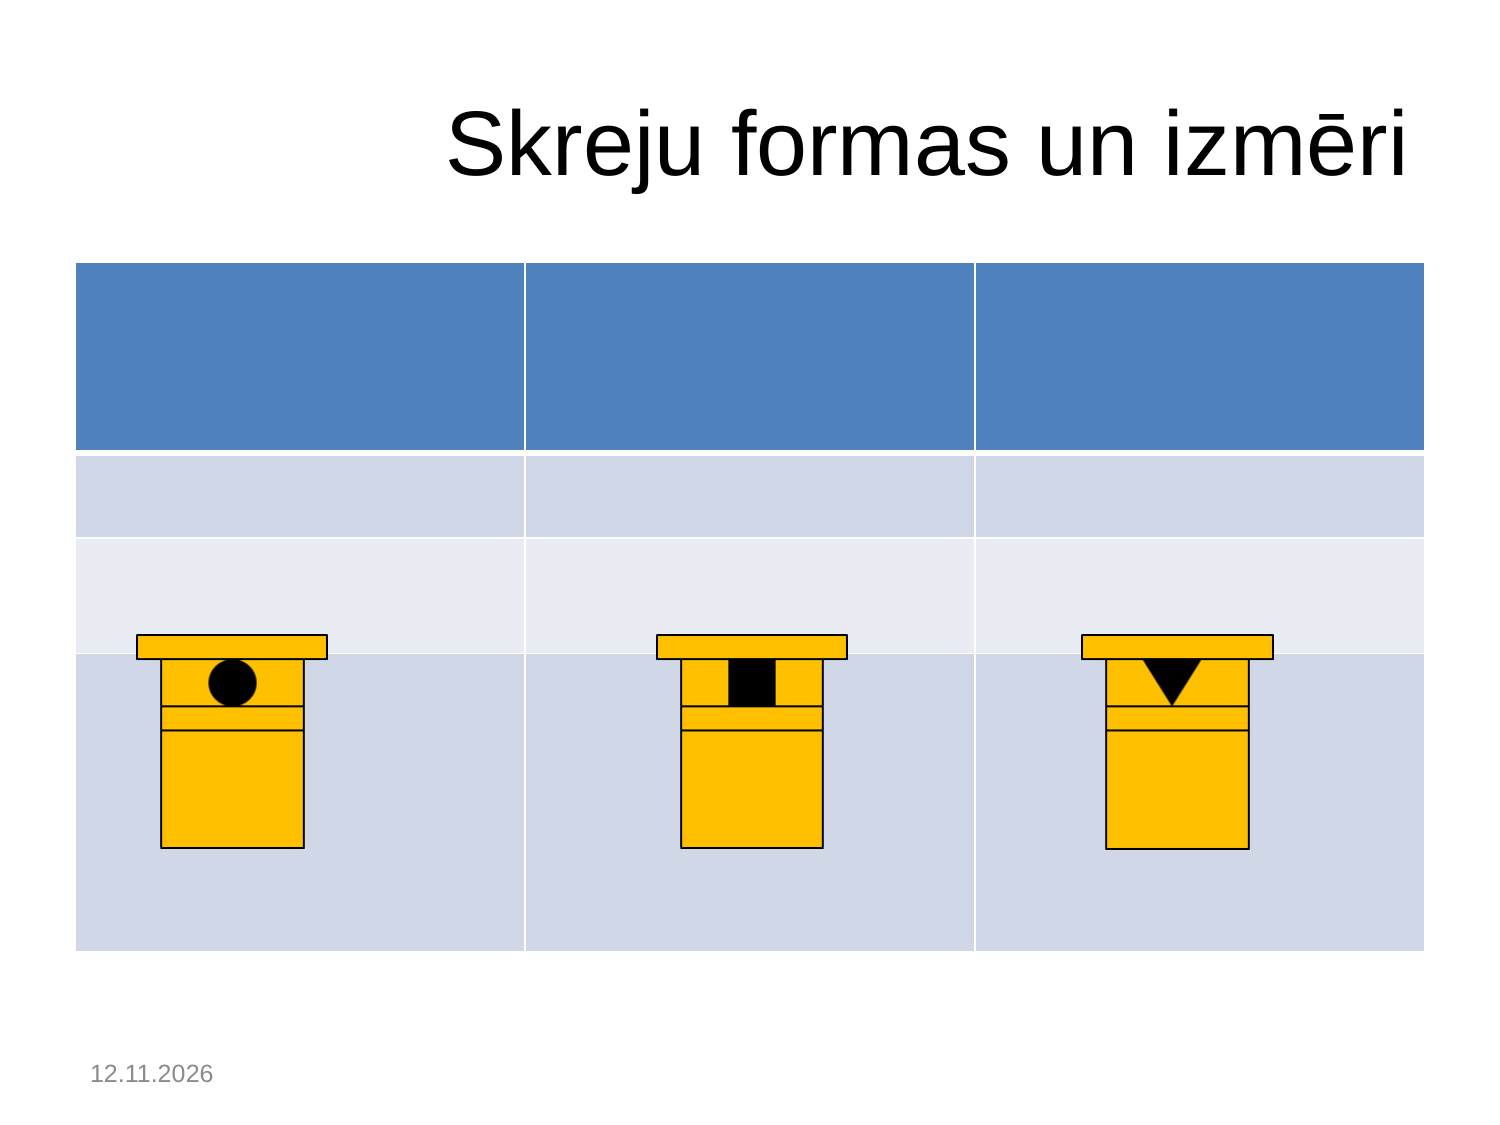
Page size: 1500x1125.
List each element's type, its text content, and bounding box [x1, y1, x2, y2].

table_header [76, 263, 524, 450]
table_cell [976, 456, 1424, 537]
table_cell [976, 654, 1424, 951]
table_header [976, 263, 1424, 450]
table_cell [76, 456, 524, 537]
table_header [526, 263, 974, 450]
table_cell [76, 539, 524, 653]
table_cell [76, 654, 524, 951]
table_cell [526, 539, 974, 653]
picture [135, 632, 329, 850]
table_cell [976, 539, 1424, 653]
title Skreju formas un izmēri [74, 44, 1426, 233]
table_cell [526, 456, 974, 537]
picture [1080, 633, 1275, 851]
table_cell [526, 654, 974, 951]
picture [655, 632, 849, 850]
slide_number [75, 1042, 425, 1103]
